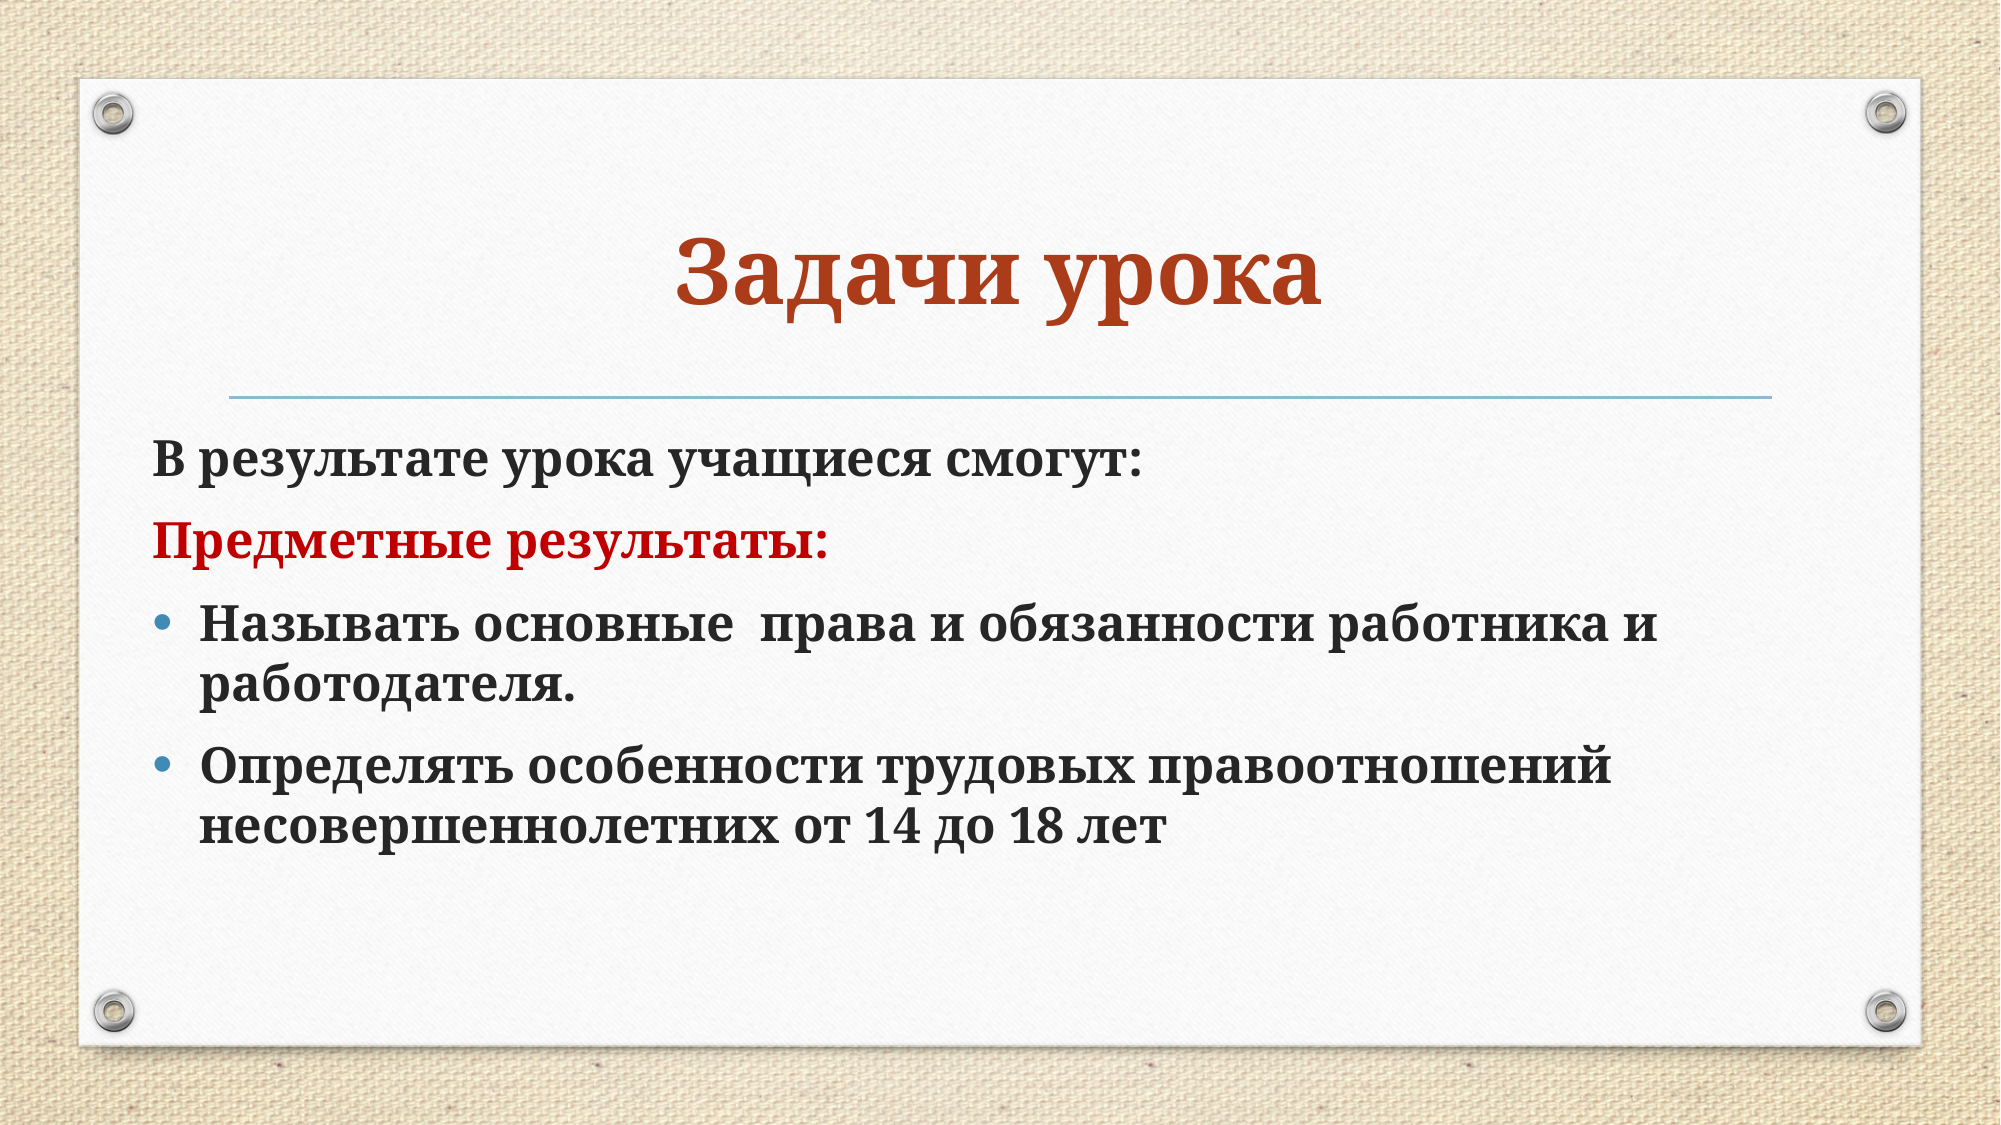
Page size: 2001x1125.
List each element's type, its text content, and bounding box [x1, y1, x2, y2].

list В результате урока учащиеся смогут: Предметные результаты: Называть основные права и обязанности работника и работодателя. Определять особенности трудовых правоотношений несовершеннолетних от 14 до 18 лет [137, 418, 1863, 1014]
picture [0, 0, 2001, 1125]
title Задачи урока [212, 161, 1788, 375]
